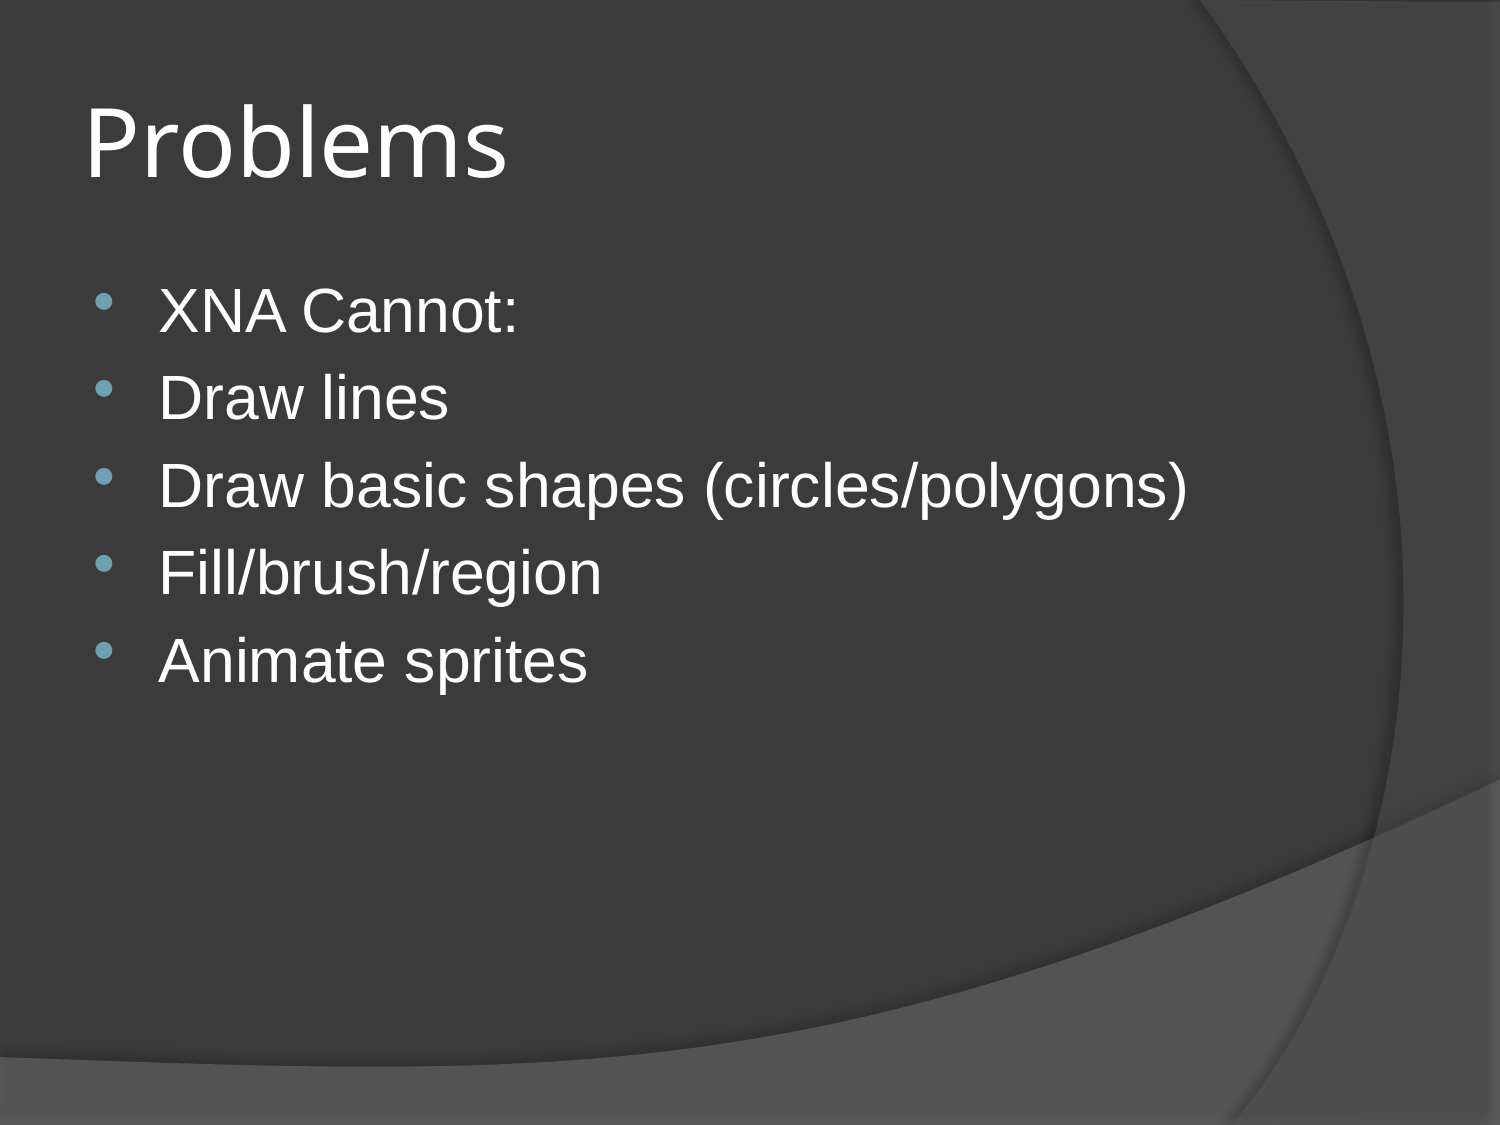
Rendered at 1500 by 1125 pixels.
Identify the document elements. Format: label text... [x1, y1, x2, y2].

title Problems [75, 45, 1300, 233]
list XNA Cannot: Draw lines Draw basic shapes (circles/polygons) Fill/brush/region Animate sprites [75, 262, 1300, 1005]
